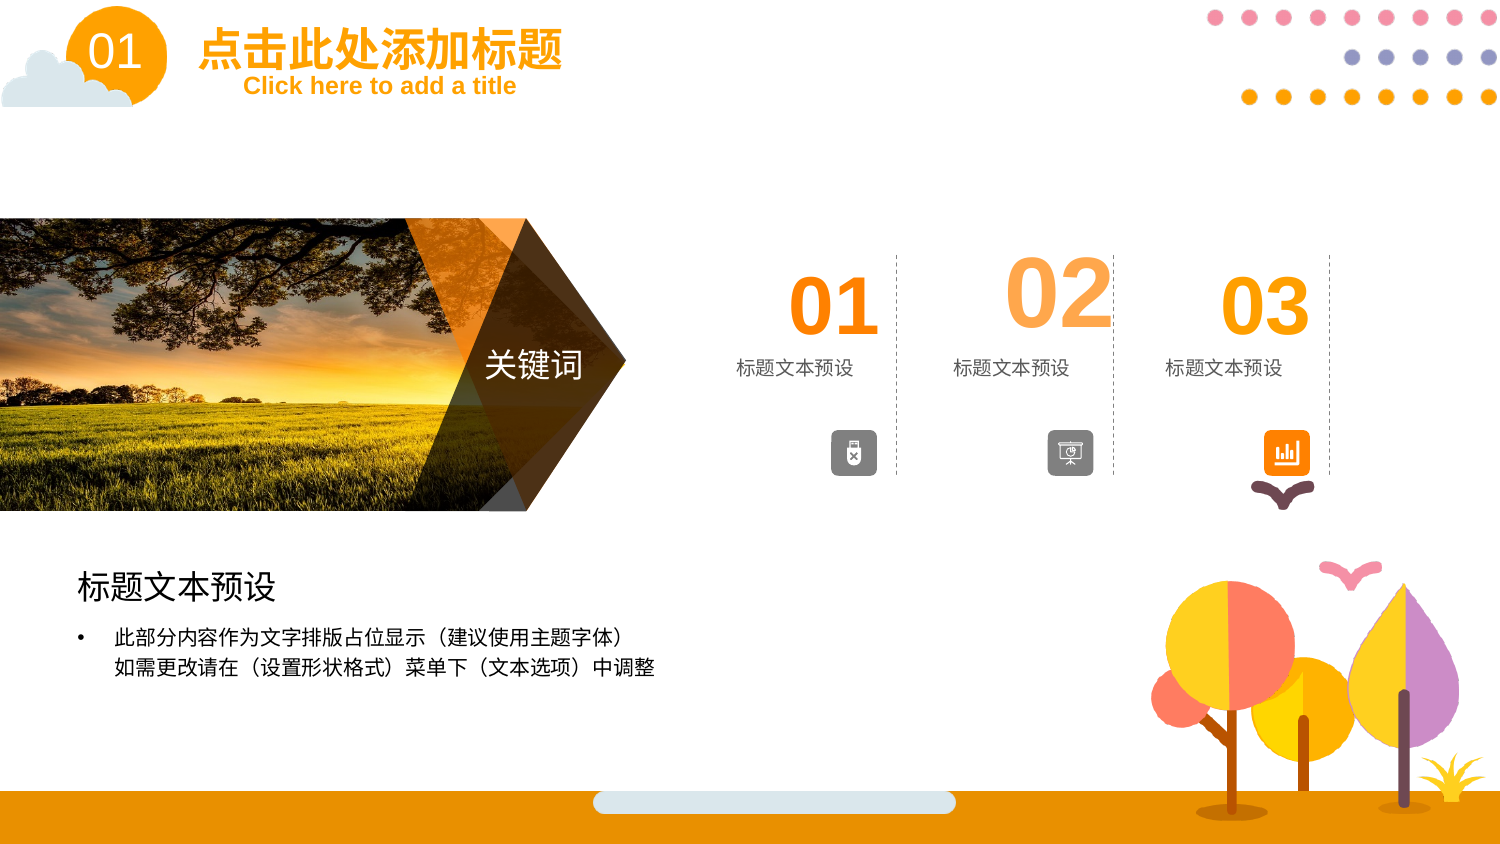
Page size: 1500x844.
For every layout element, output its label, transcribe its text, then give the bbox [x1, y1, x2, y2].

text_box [831, 430, 877, 476]
text_box [0, 217, 480, 512]
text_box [1264, 430, 1310, 476]
picture [0, 50, 148, 107]
picture [0, 480, 1500, 844]
text_box 01 [57, 11, 173, 87]
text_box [148, 12, 613, 108]
text_box 标题文本预设 [713, 353, 896, 380]
picture [1183, 0, 1500, 119]
text_box 02 [989, 220, 1108, 334]
text_box 标题文本预设 [1142, 353, 1325, 380]
picture [66, 6, 167, 11]
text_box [405, 218, 627, 512]
text_box 标题文本预设 [929, 353, 1112, 380]
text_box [62, 564, 775, 765]
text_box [1047, 430, 1094, 476]
text_box 01 [774, 245, 892, 353]
text_box 03 [1205, 245, 1323, 359]
